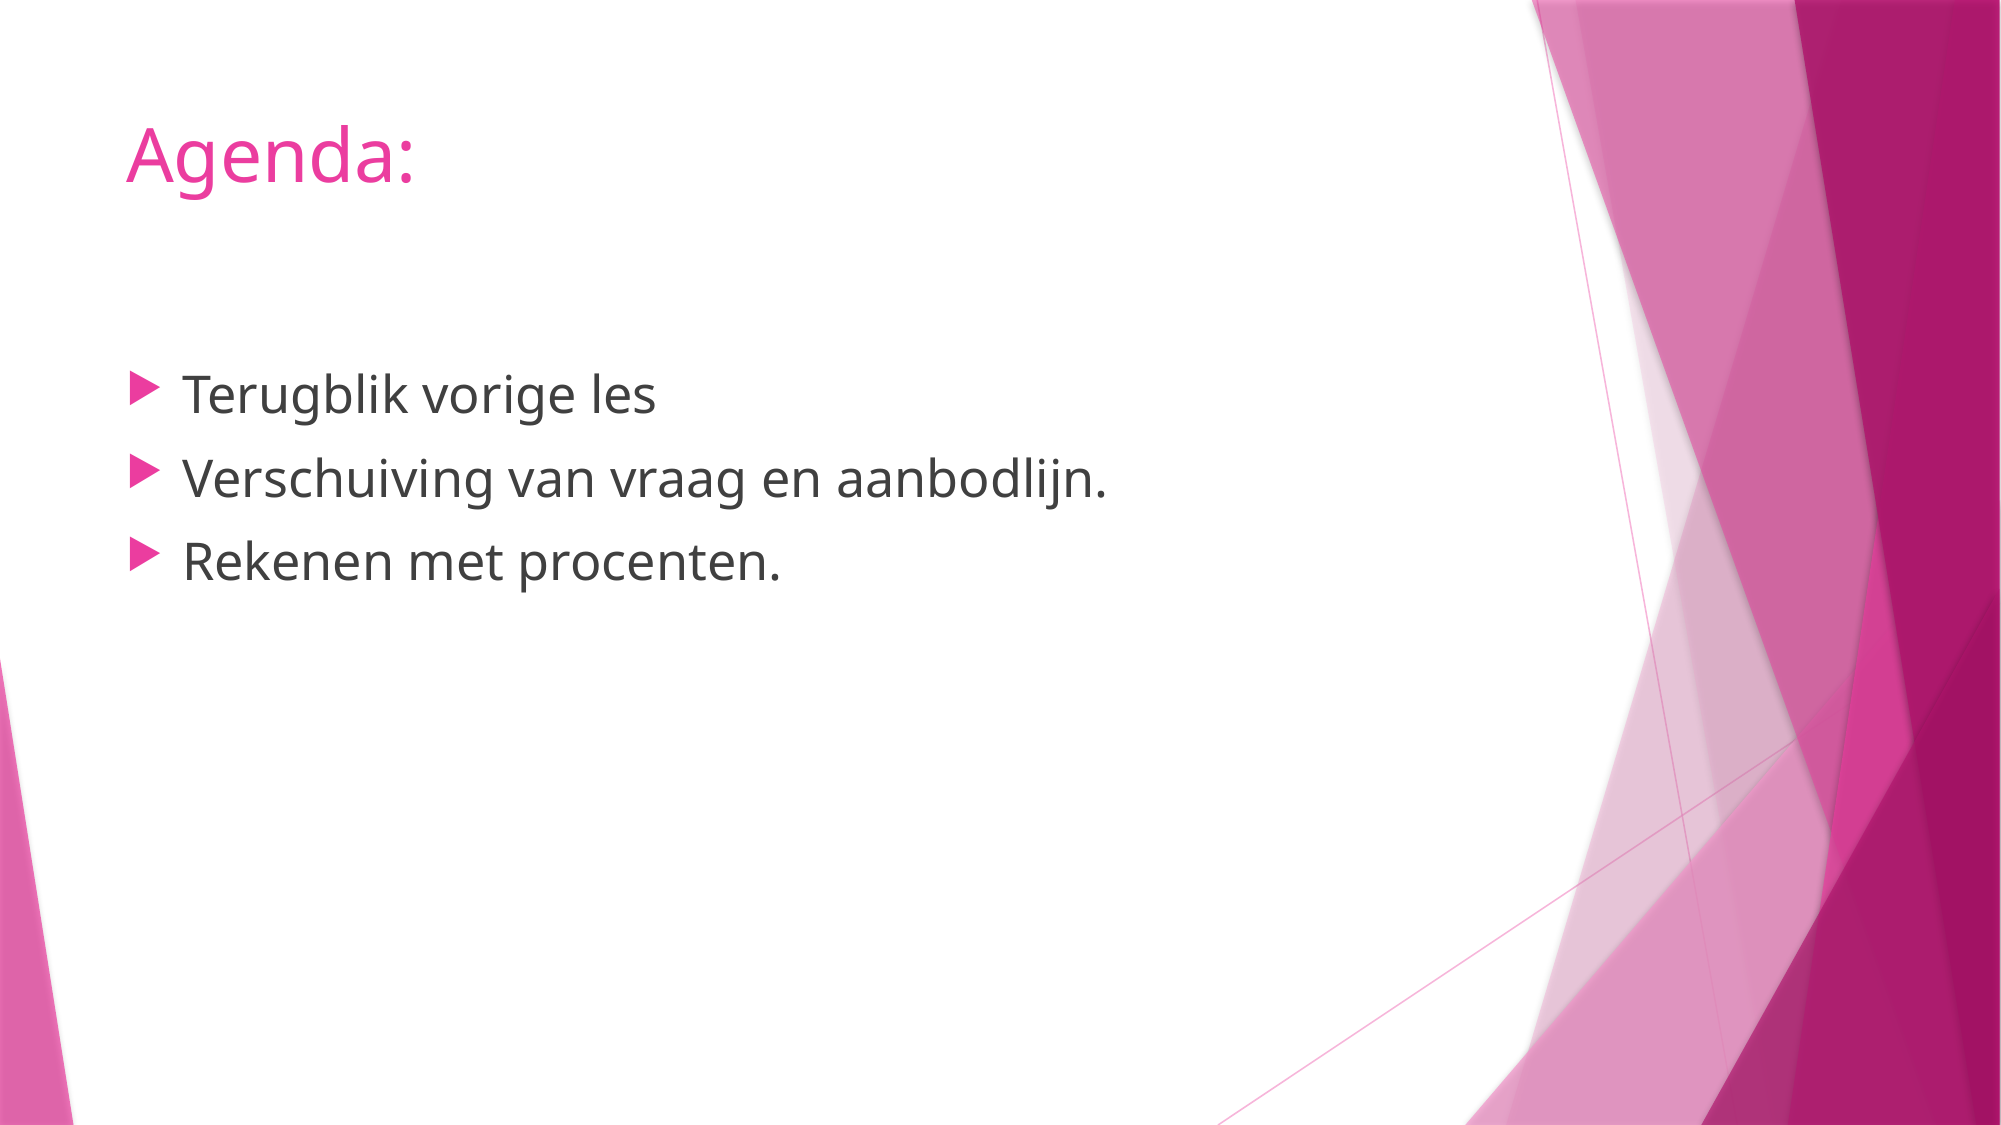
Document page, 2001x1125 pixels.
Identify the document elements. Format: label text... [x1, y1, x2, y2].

title Agenda: [111, 99, 1522, 317]
list Terugblik vorige les Verschuiving van vraag en aanbodlijn. Rekenen met procenten. [111, 354, 1522, 992]
